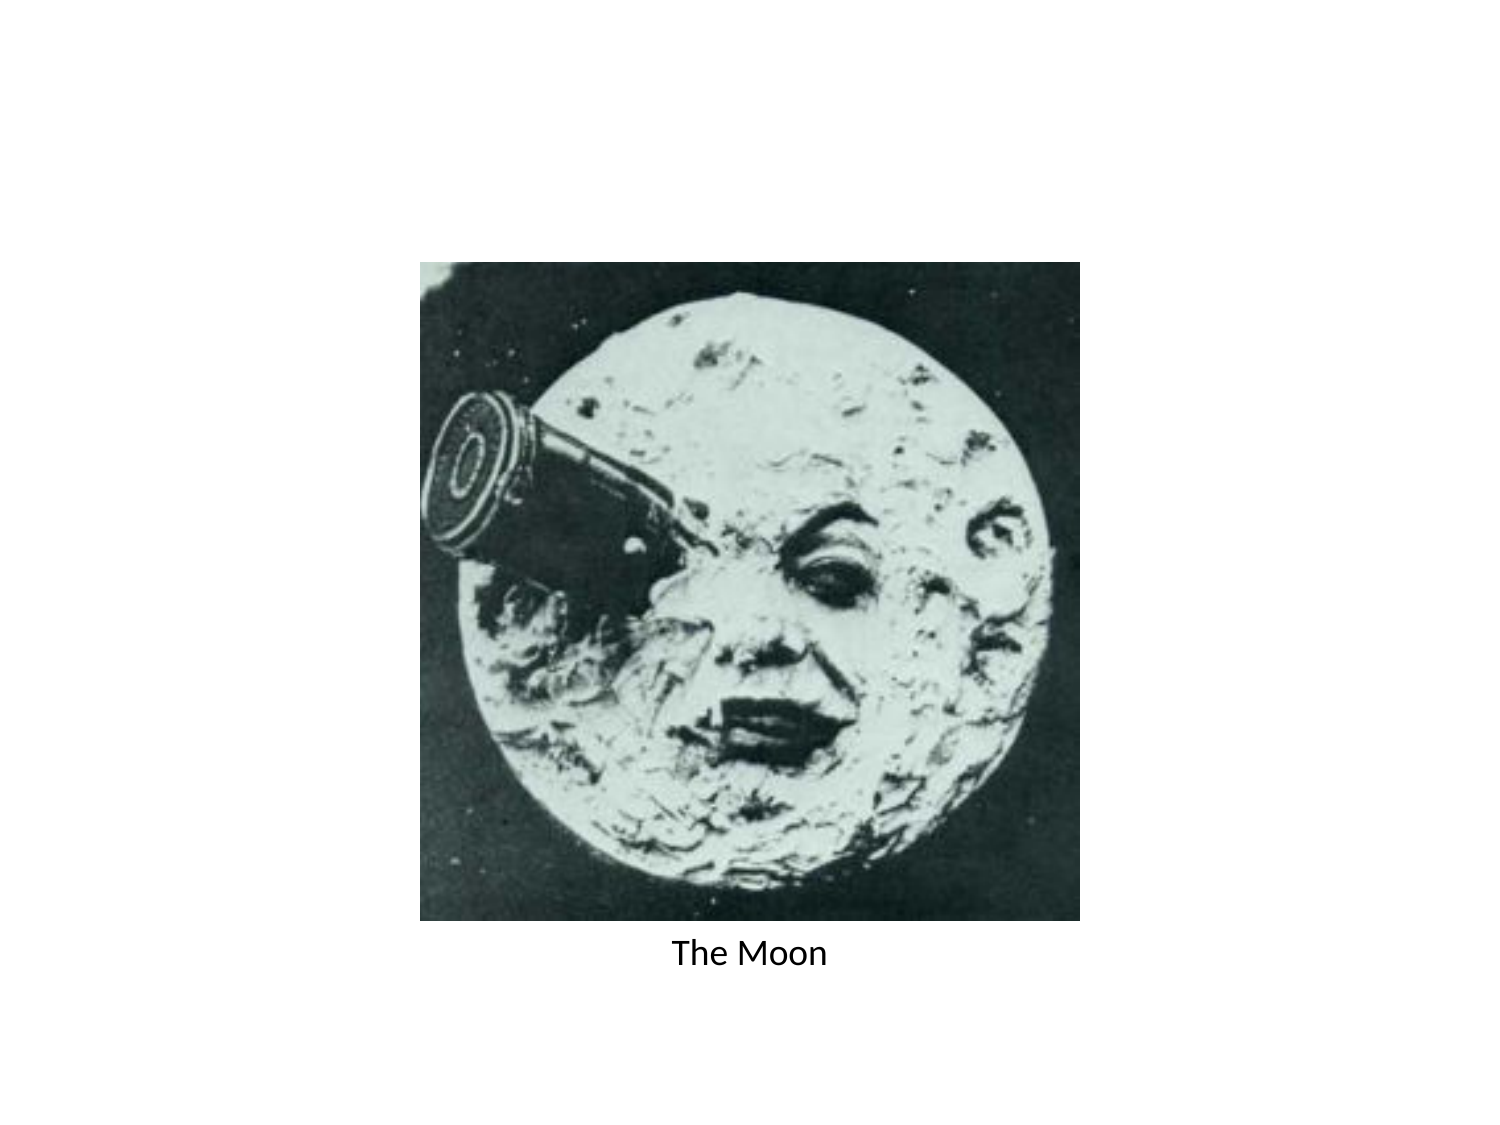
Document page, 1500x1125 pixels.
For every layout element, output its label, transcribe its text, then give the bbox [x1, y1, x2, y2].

text_box The Moon [74, 920, 1425, 1005]
picture [420, 262, 1080, 921]
